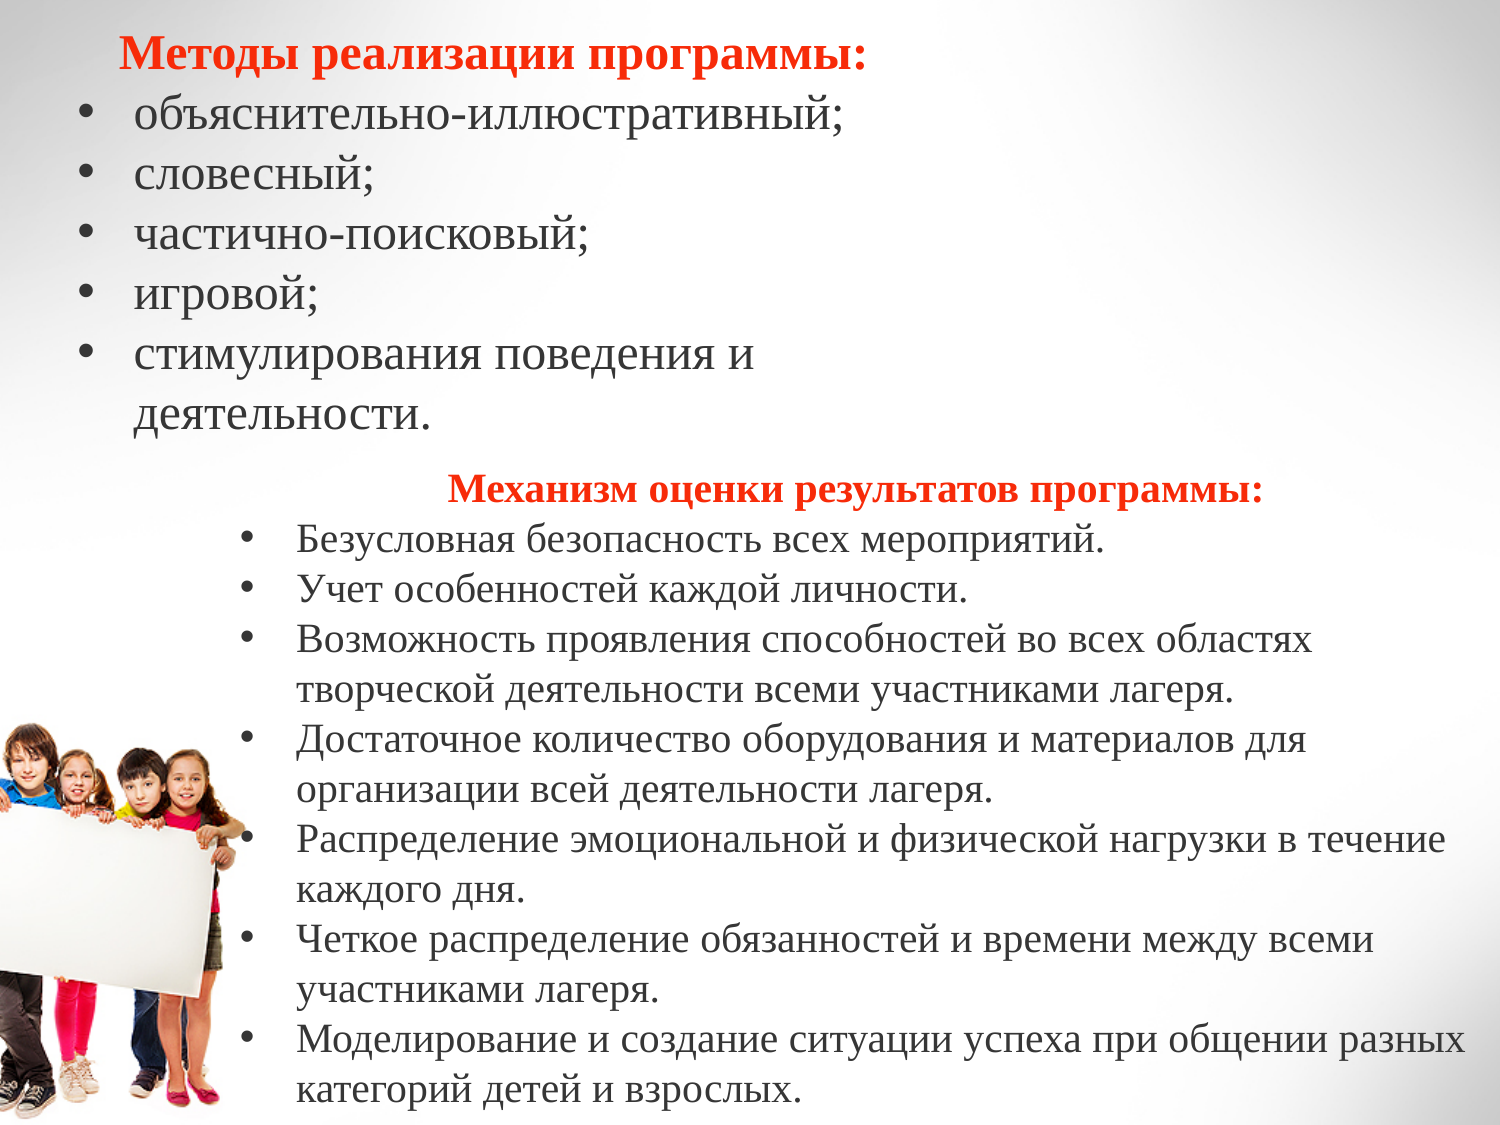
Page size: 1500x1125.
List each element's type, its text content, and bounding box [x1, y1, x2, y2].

text_box Методы реализации программы: объяснительно-иллюстративный; словесный; частично-поисковый; игровой; стимулирования поведения и деятельности. [62, 12, 925, 448]
picture [0, 0, 1500, 1125]
text_box Механизм оценки результатов программы: Безусловная безопасность всех мероприятий. Учет особенностей каждой личности. Возможность проявления способностей во всех областях творческой деятельности всеми участниками лагеря. Достаточное количество оборудования и материалов для организации всей деятельности лагеря. Распределение эмоциональной и физической нагрузки в течение каждого дня. Четкое распределение обязанностей и времени между всеми участниками лагеря. Моделирование и создание ситуации успеха при общении разных категорий детей и взрослых. [224, 453, 1488, 1119]
